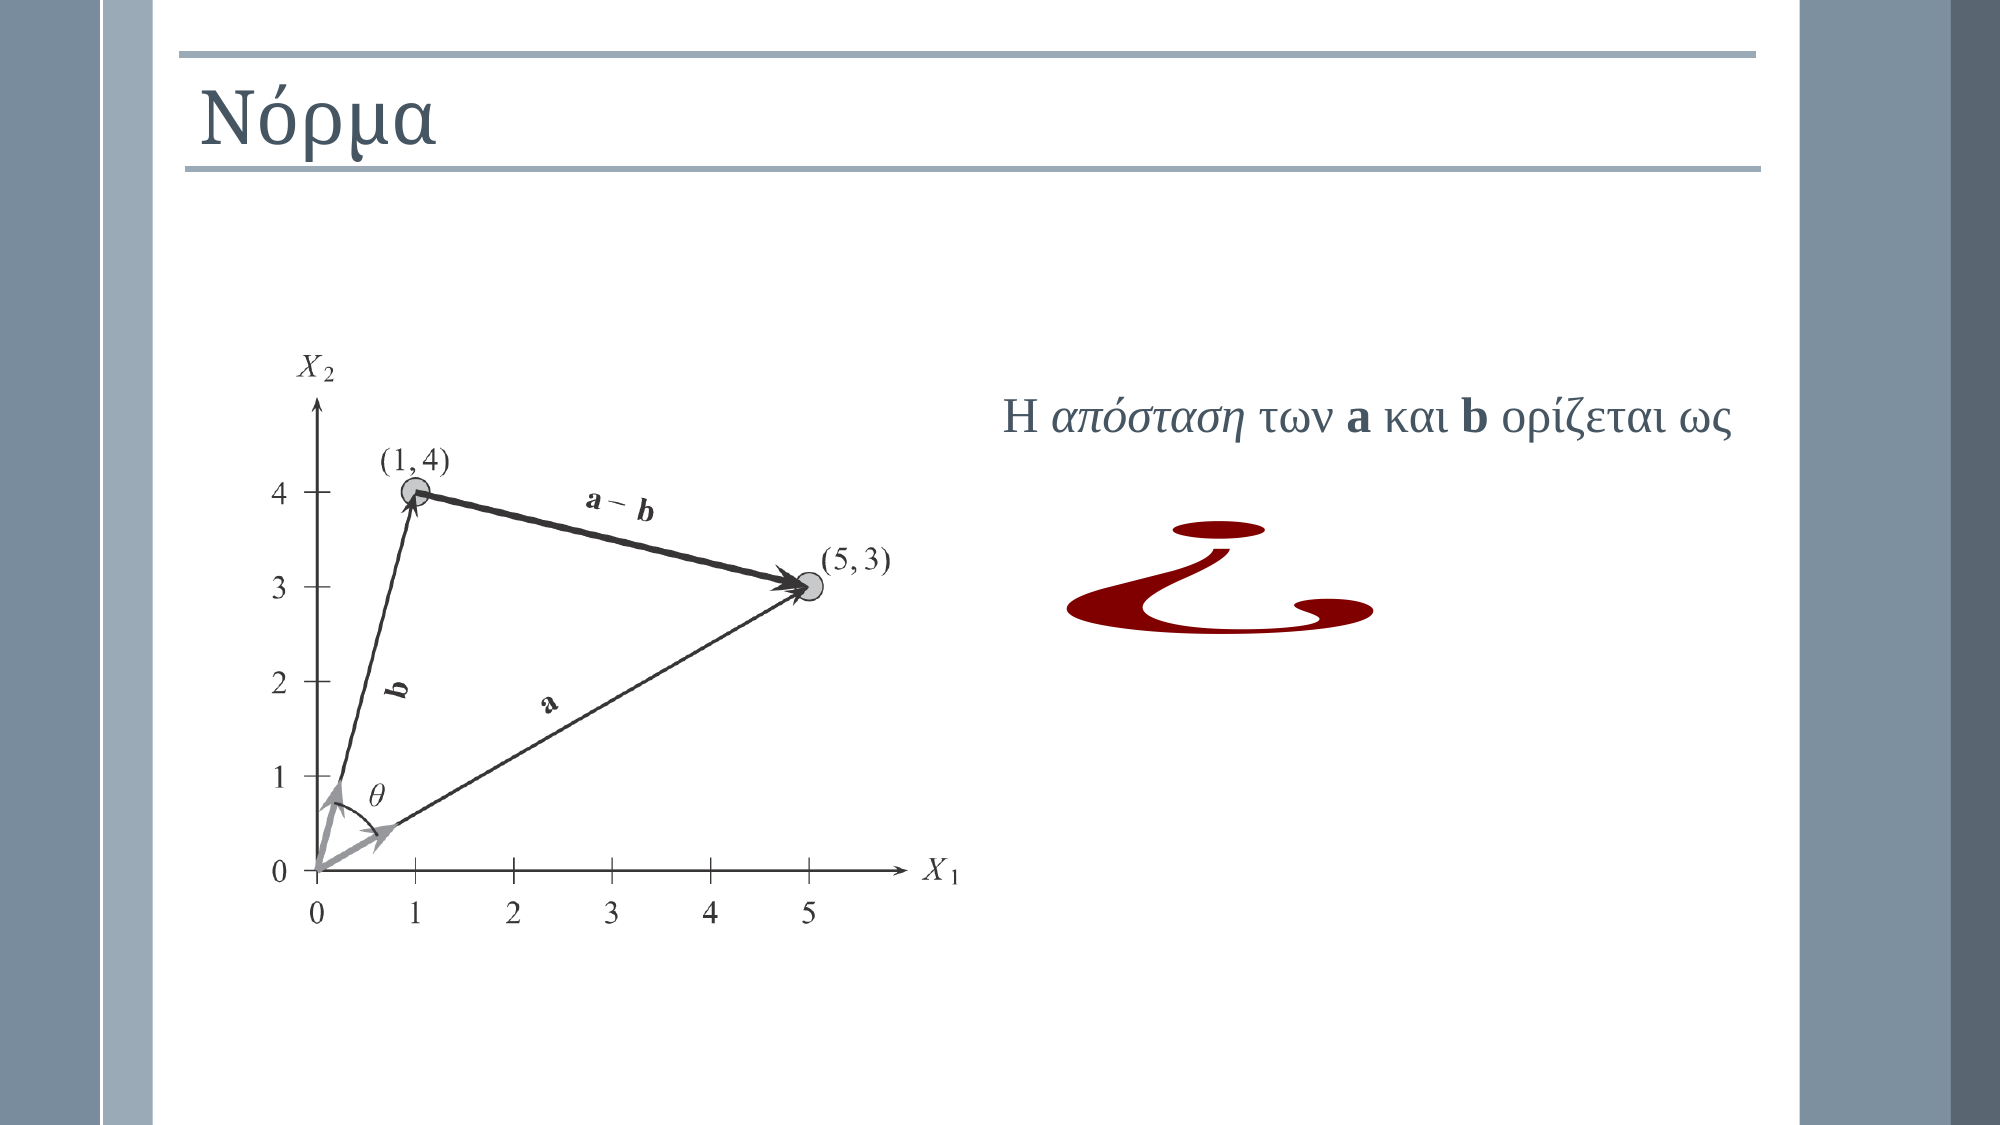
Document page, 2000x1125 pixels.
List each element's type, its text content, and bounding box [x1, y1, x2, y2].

text_box Νόρμα [184, 62, 1756, 167]
text_box Η απόσταση των a και b ορίζεται ως [987, 374, 1780, 924]
picture [271, 349, 960, 933]
